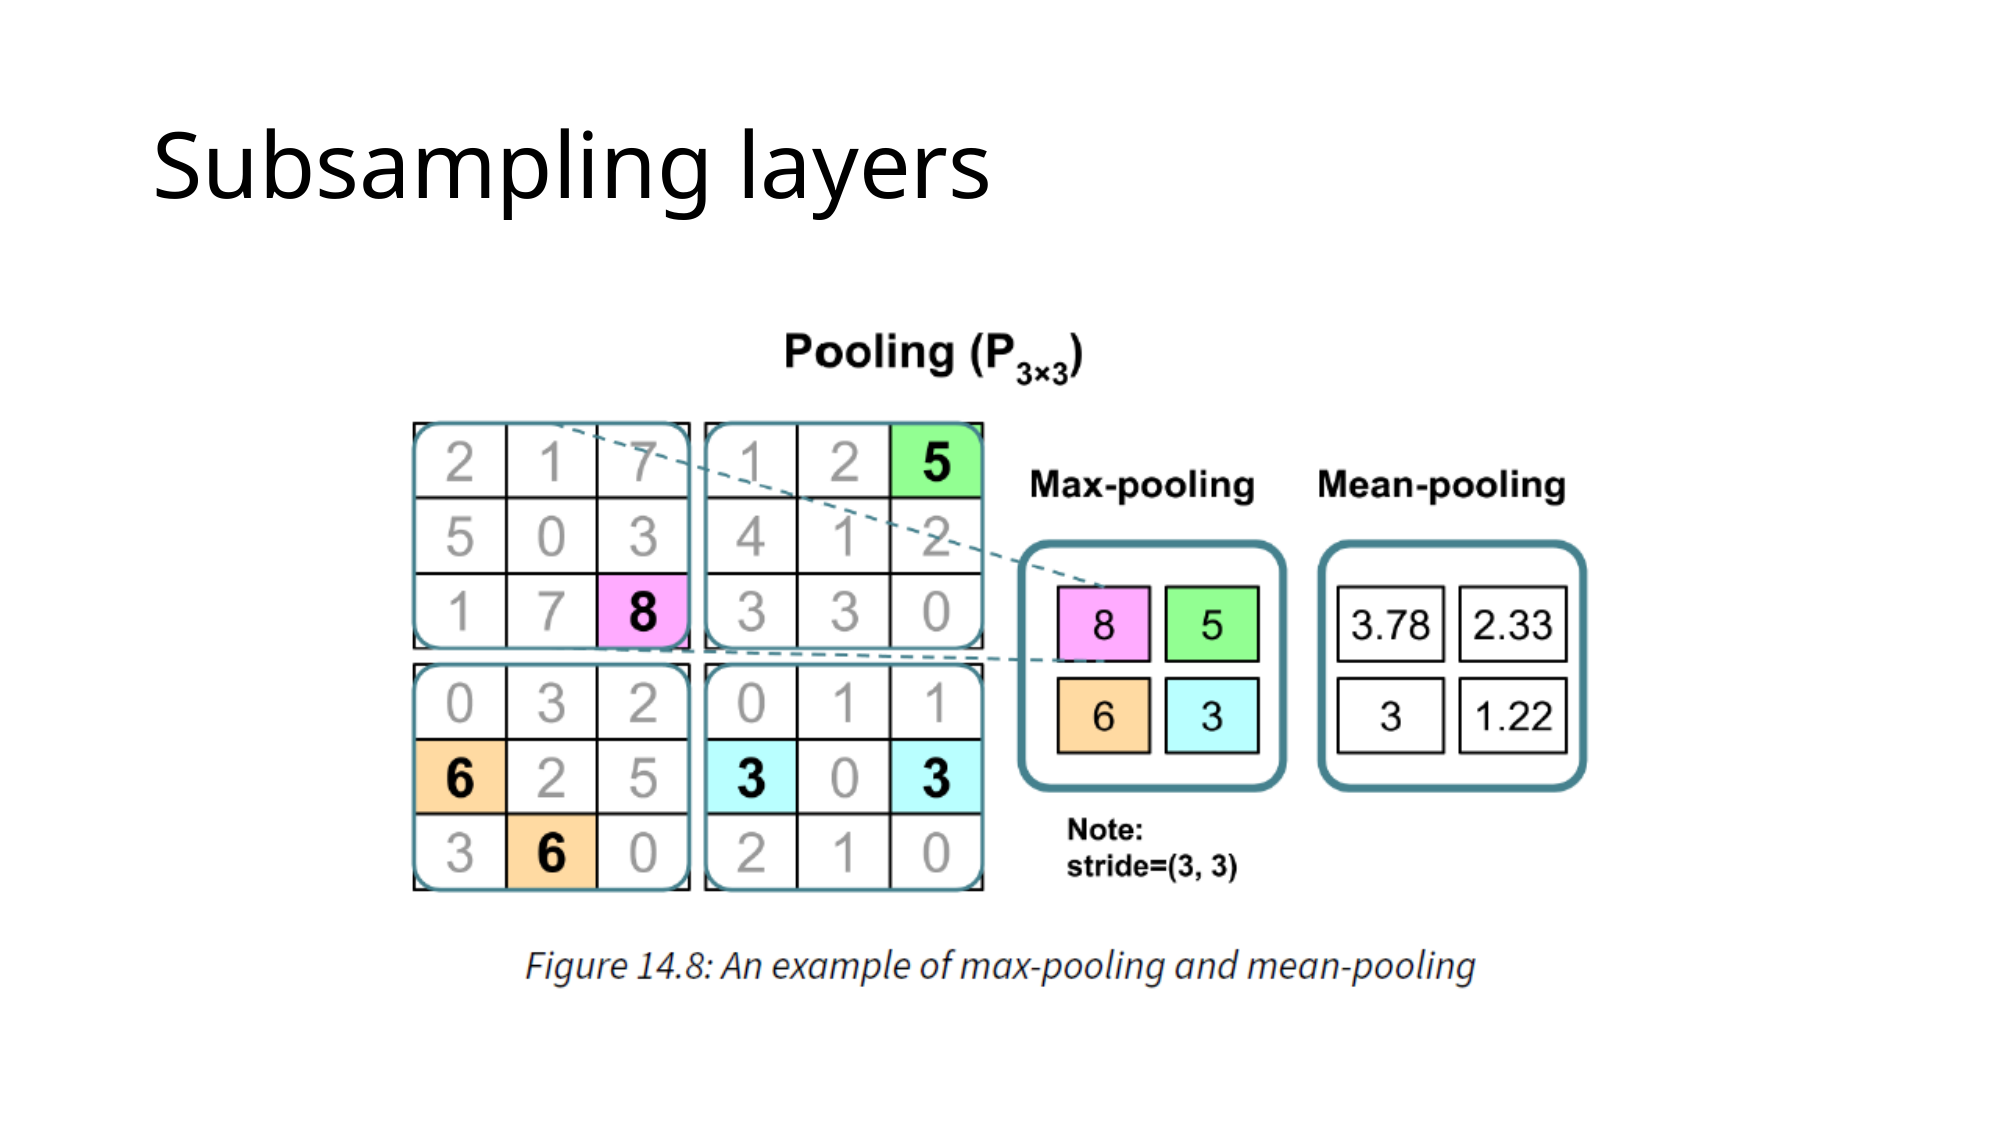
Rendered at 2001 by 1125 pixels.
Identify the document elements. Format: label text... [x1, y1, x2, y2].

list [388, 311, 1612, 1001]
title Subsampling layers [137, 59, 1863, 278]
